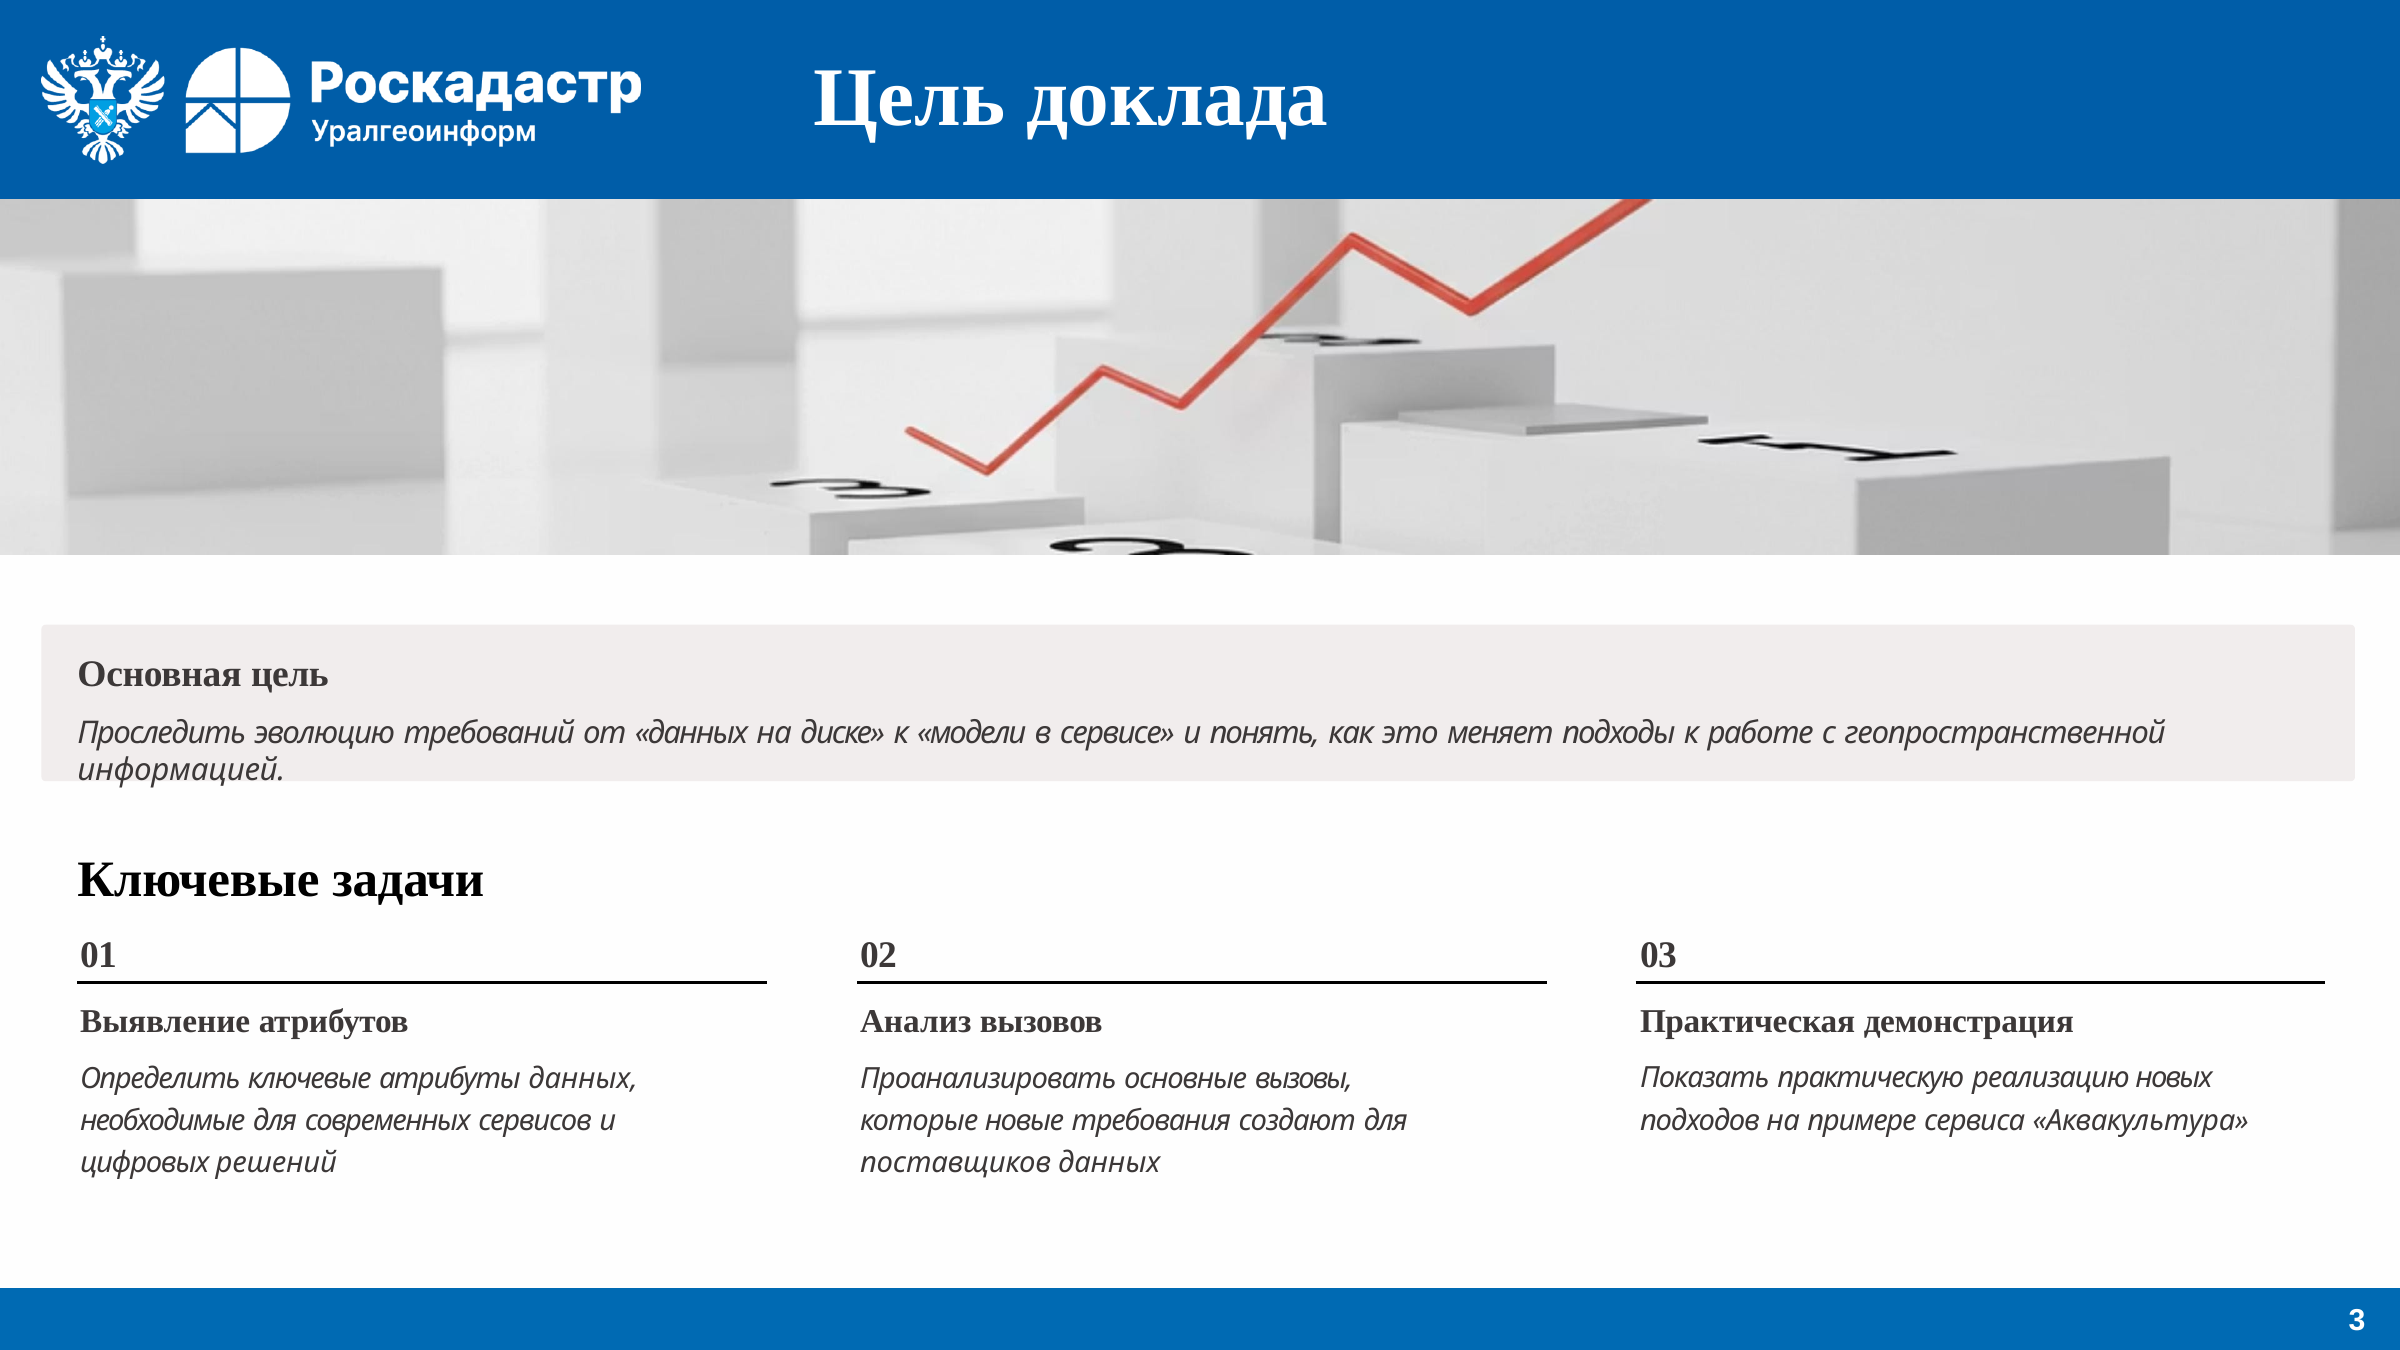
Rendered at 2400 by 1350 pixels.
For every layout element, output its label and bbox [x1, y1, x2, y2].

text_box [0, 793, 2400, 1350]
text_box [0, 199, 2400, 782]
text_box [0, 0, 2400, 199]
